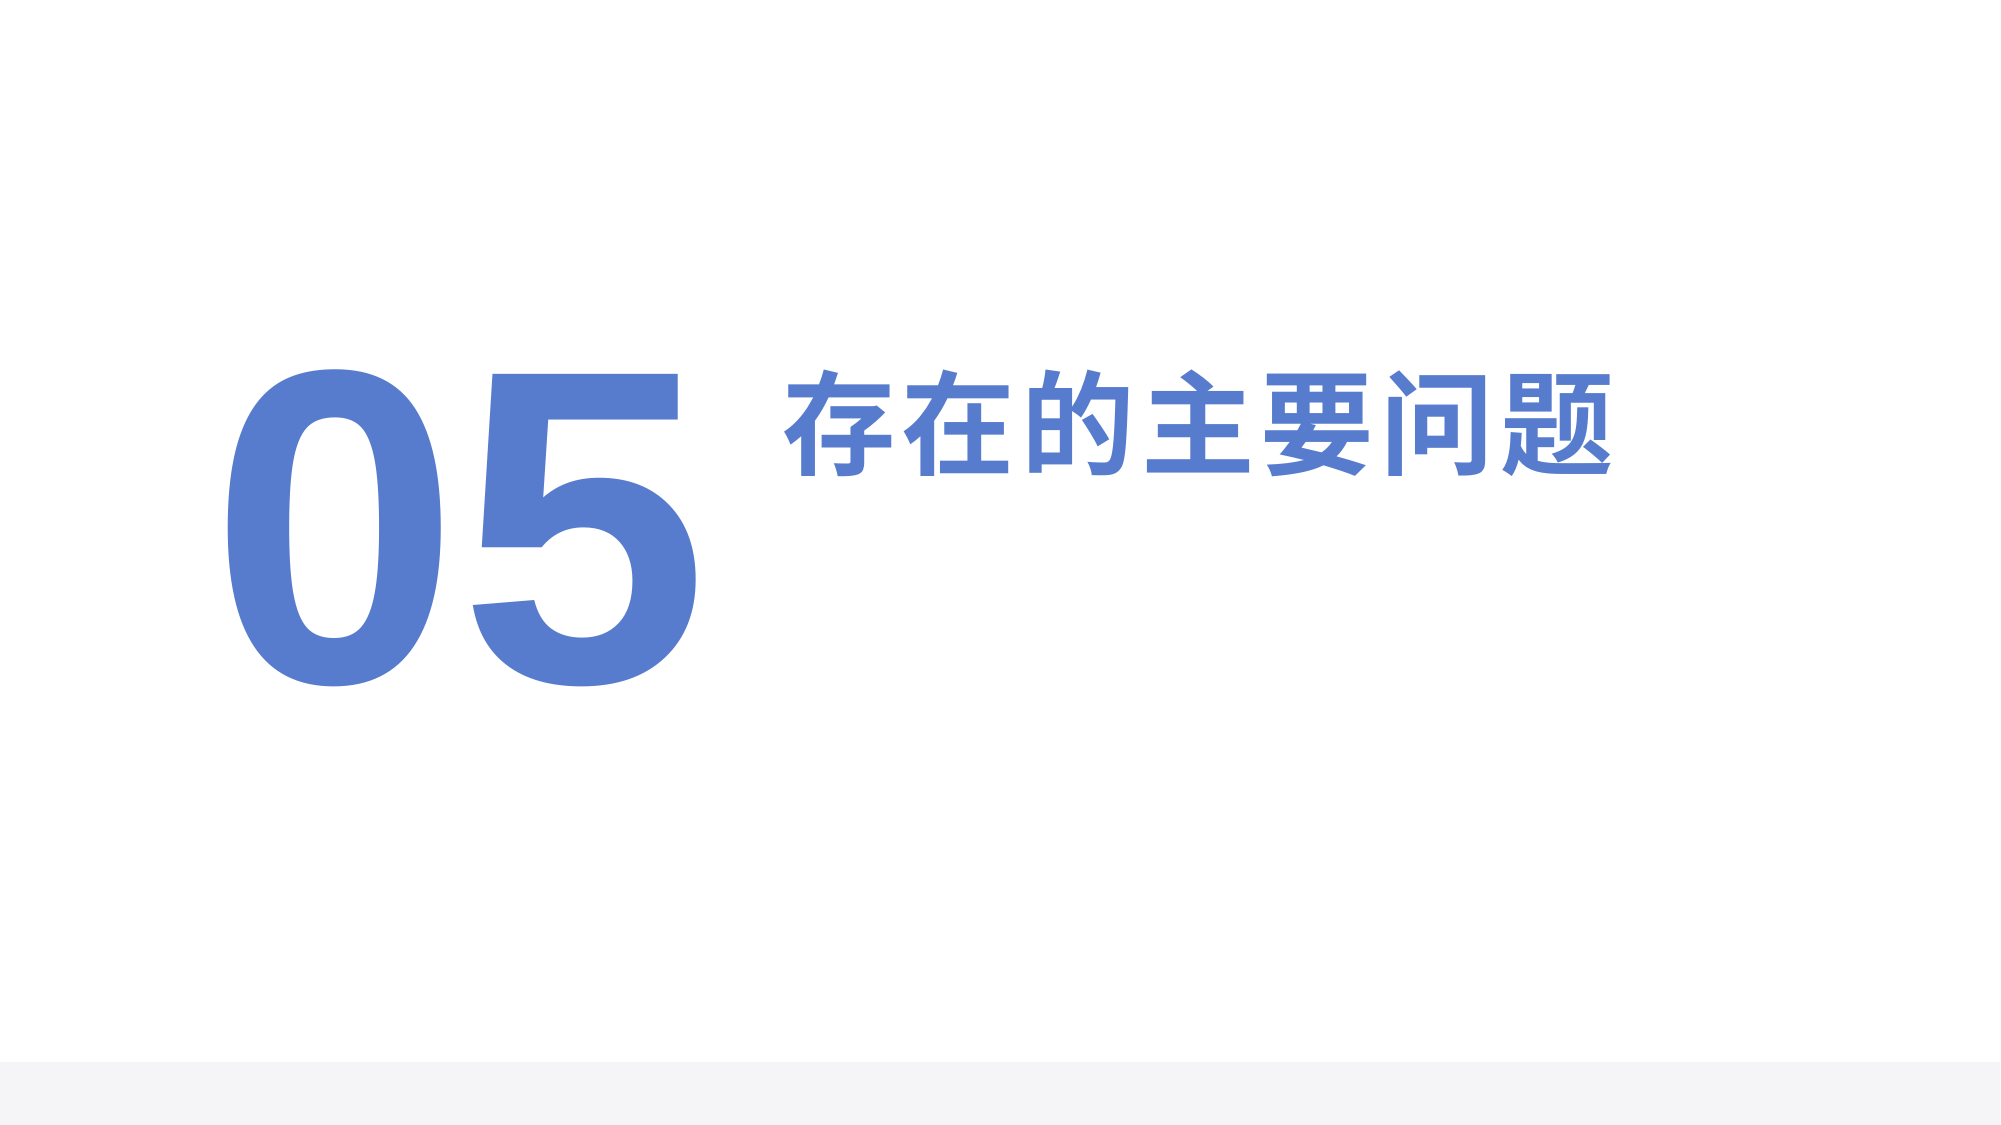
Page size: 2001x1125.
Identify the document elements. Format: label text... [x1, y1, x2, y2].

title 存在的主要问题 [767, 337, 1792, 490]
text_box 05 [185, 217, 735, 789]
